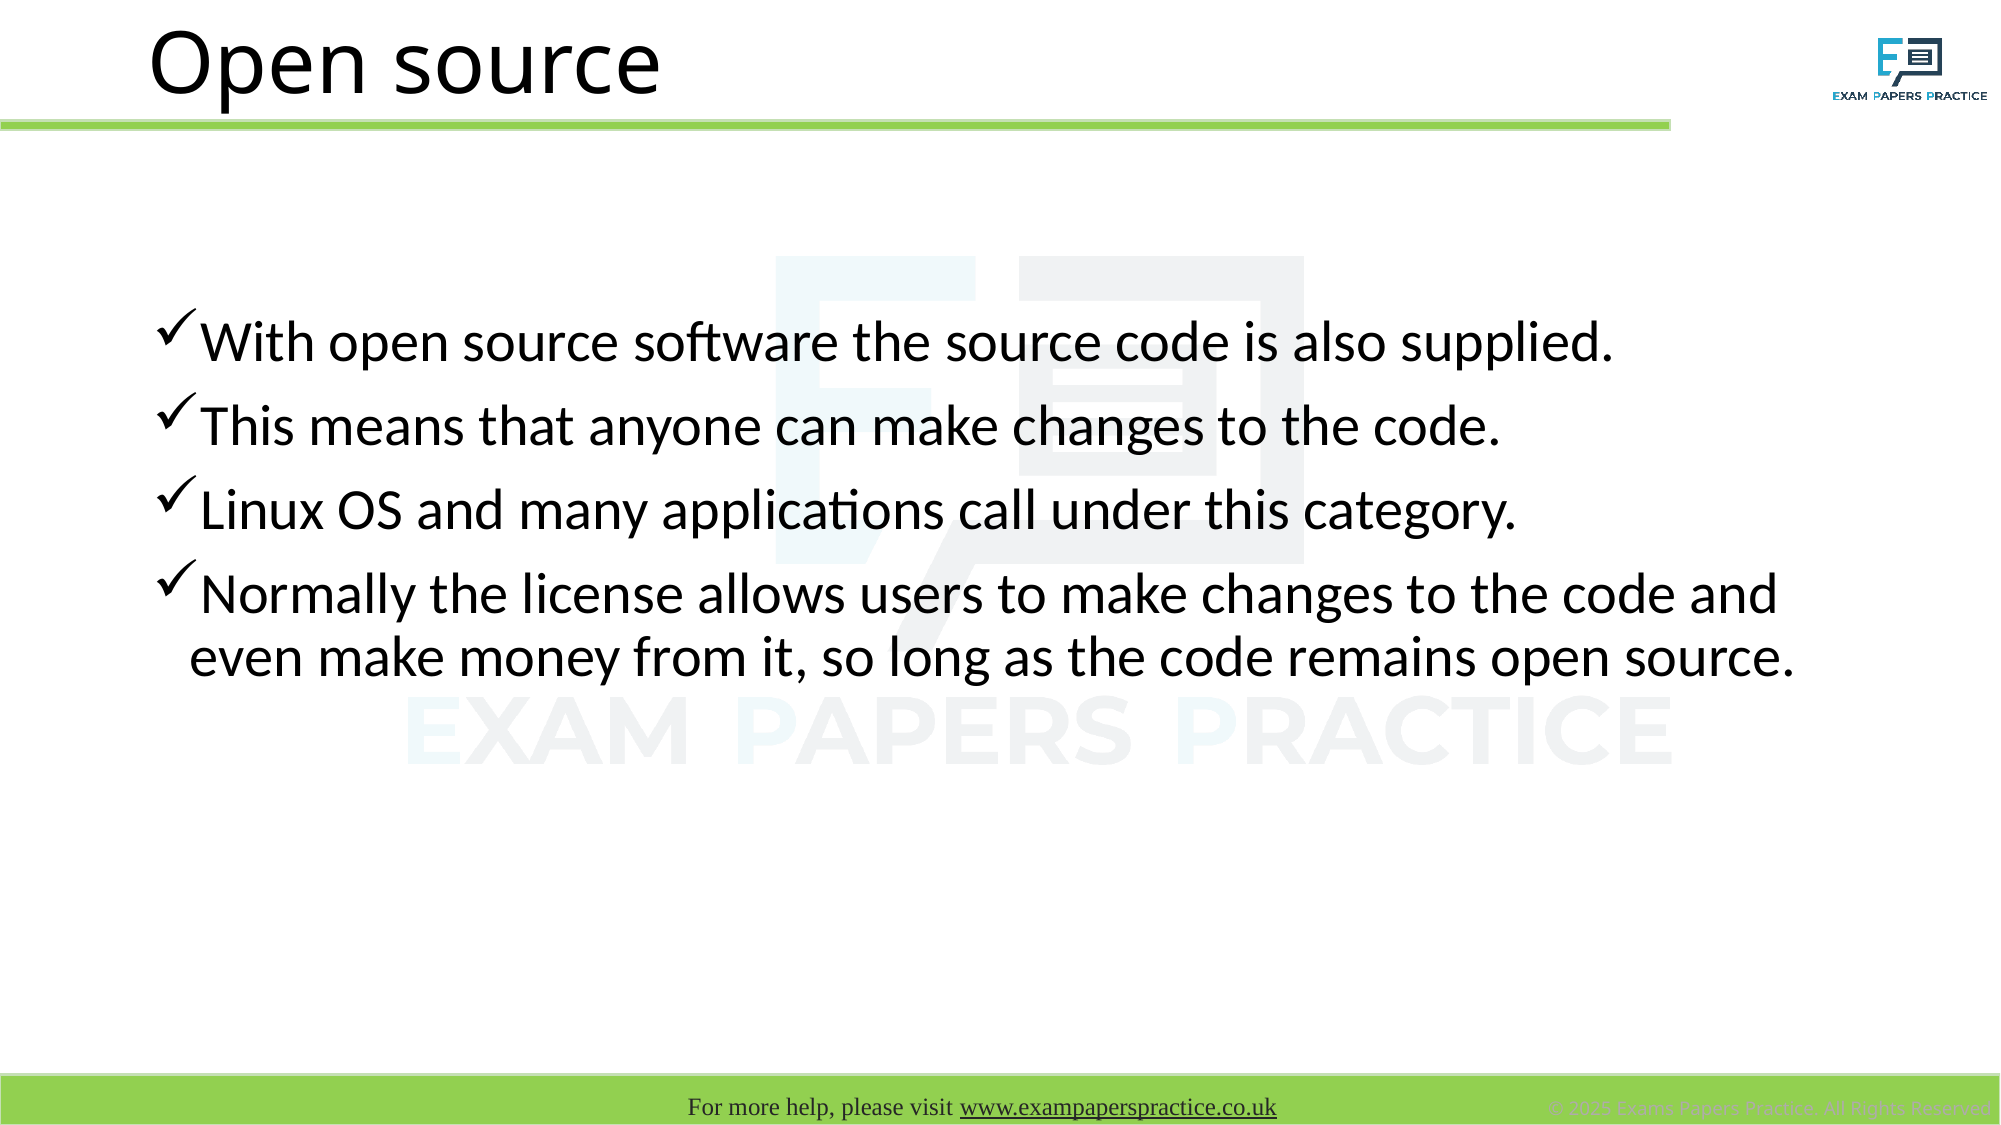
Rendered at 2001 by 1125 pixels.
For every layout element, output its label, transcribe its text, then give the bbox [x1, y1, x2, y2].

list With open source software the source code is also supplied. This means that anyone can make changes to the code. Linux OS and many applications call under this category. Normally the license allows users to make changes to the code and even make money from it, so long as the code remains open source. [137, 304, 1863, 1018]
title Open source [132, 11, 1858, 121]
